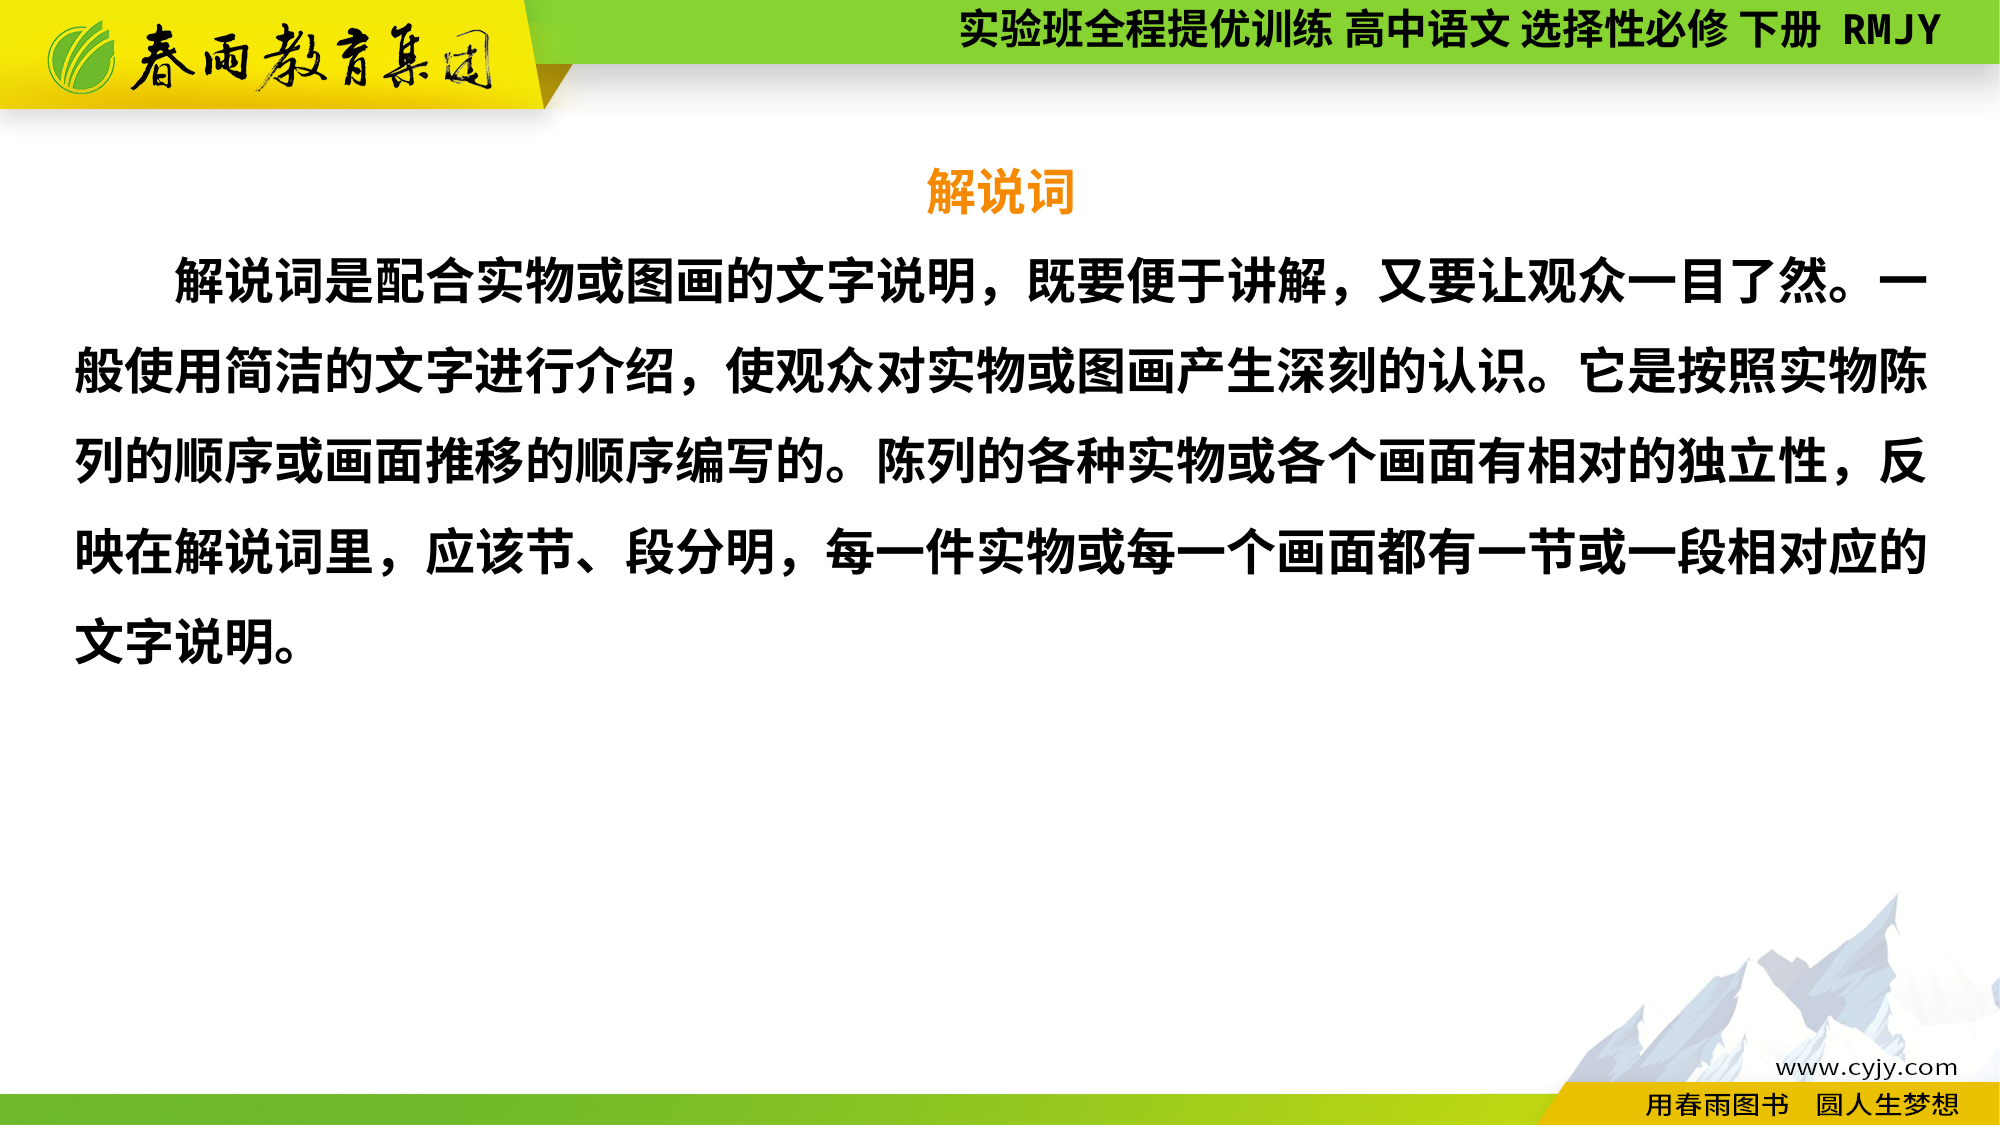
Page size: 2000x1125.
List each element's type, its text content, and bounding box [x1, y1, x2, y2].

picture [0, 0, 2000, 1125]
list 解说词 解说词是配合实物或图画的文字说明，既要便于讲解，又要让观众一目了然。一般使用简洁的文字进行介绍，使观众对实物或图画产生深刻的认识。它是按照实物陈列的顺序或画面推移的顺序编写的。陈列的各种实物或各个画面有相对的独立性，反映在解说词里，应该节、段分明，每一件实物或每一个画面都有一节或一段相对应的文字说明。 [59, 122, 1944, 672]
